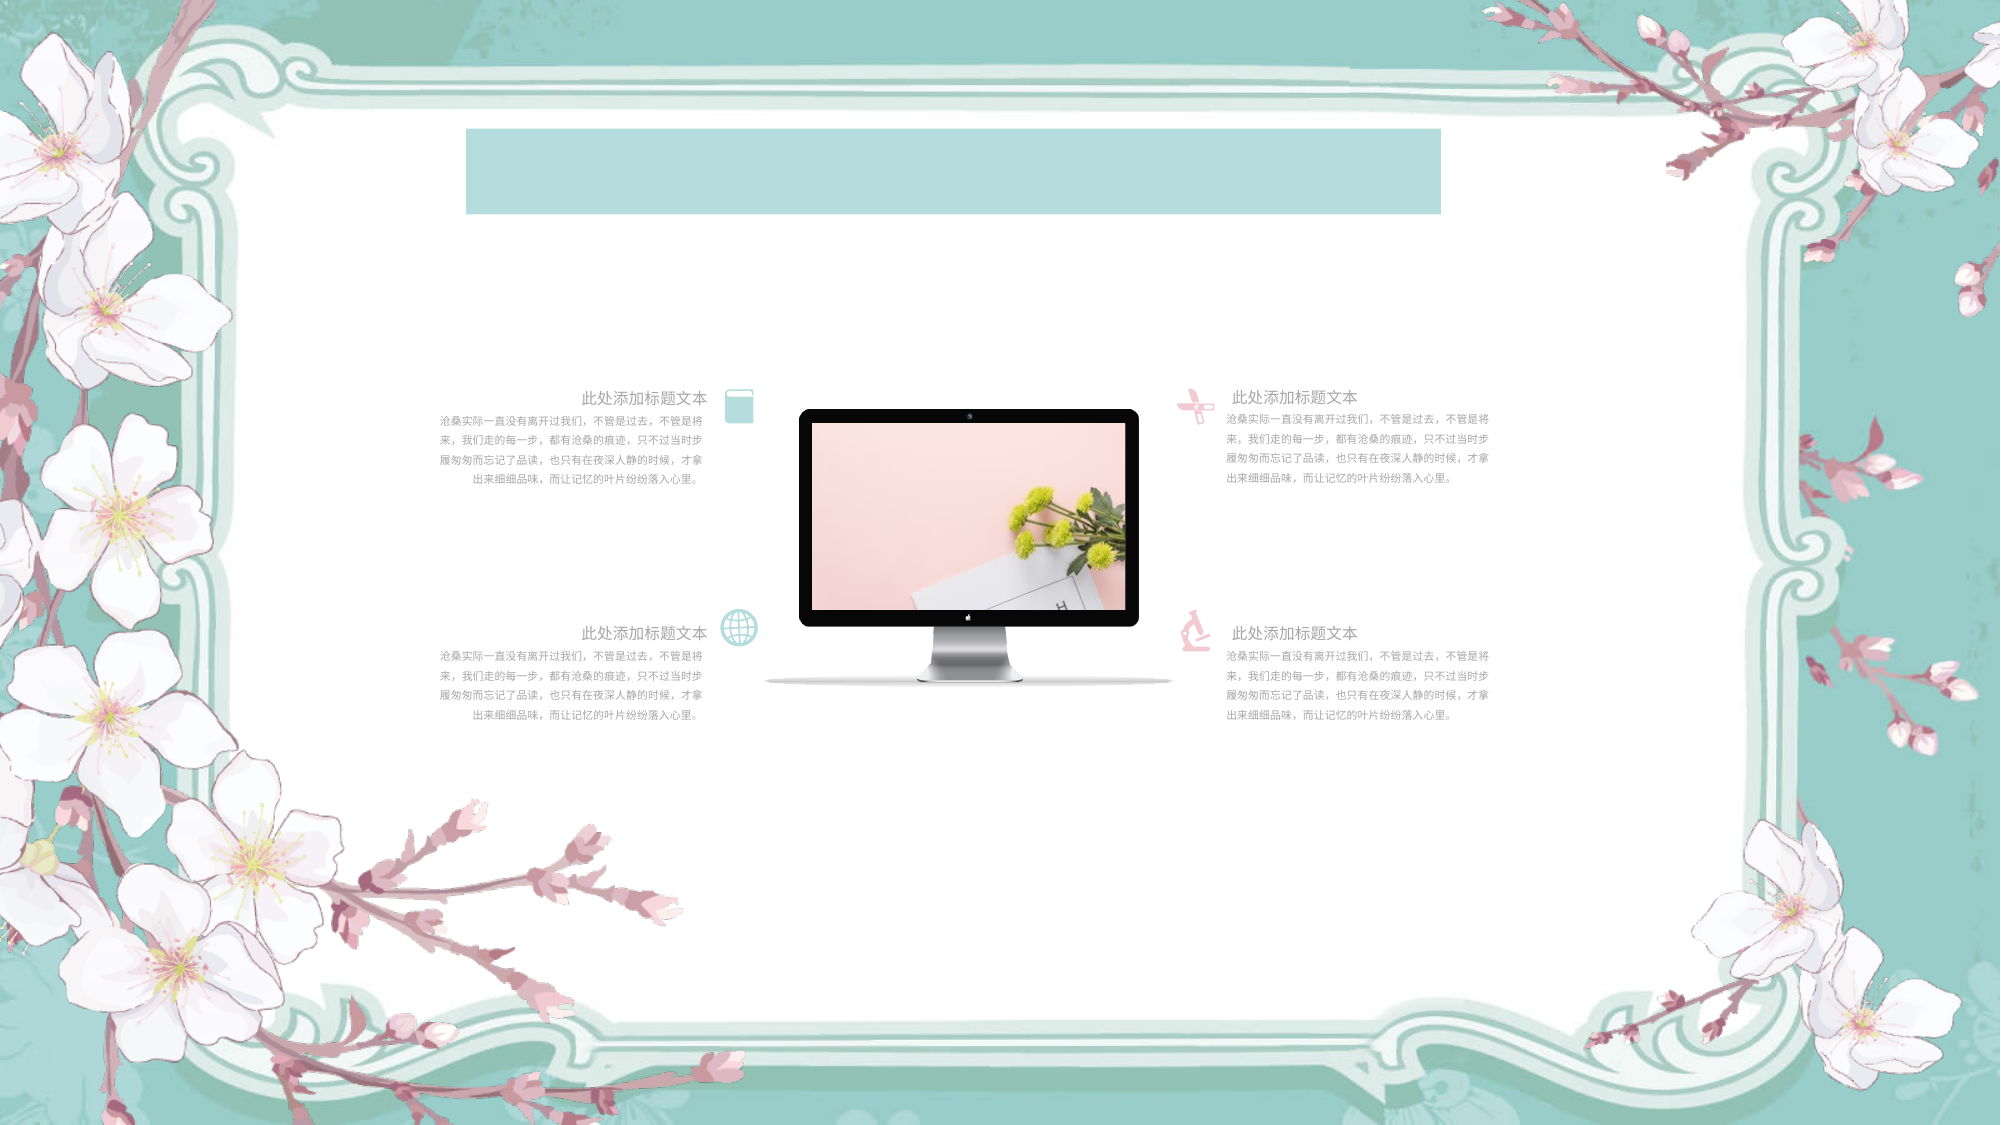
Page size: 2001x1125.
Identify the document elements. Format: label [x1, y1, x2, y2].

text_box [841, 676, 1175, 687]
text_box [1180, 609, 1498, 723]
picture [0, 0, 2000, 1125]
text_box [1176, 379, 1498, 486]
text_box [433, 381, 841, 488]
text_box [433, 608, 841, 723]
